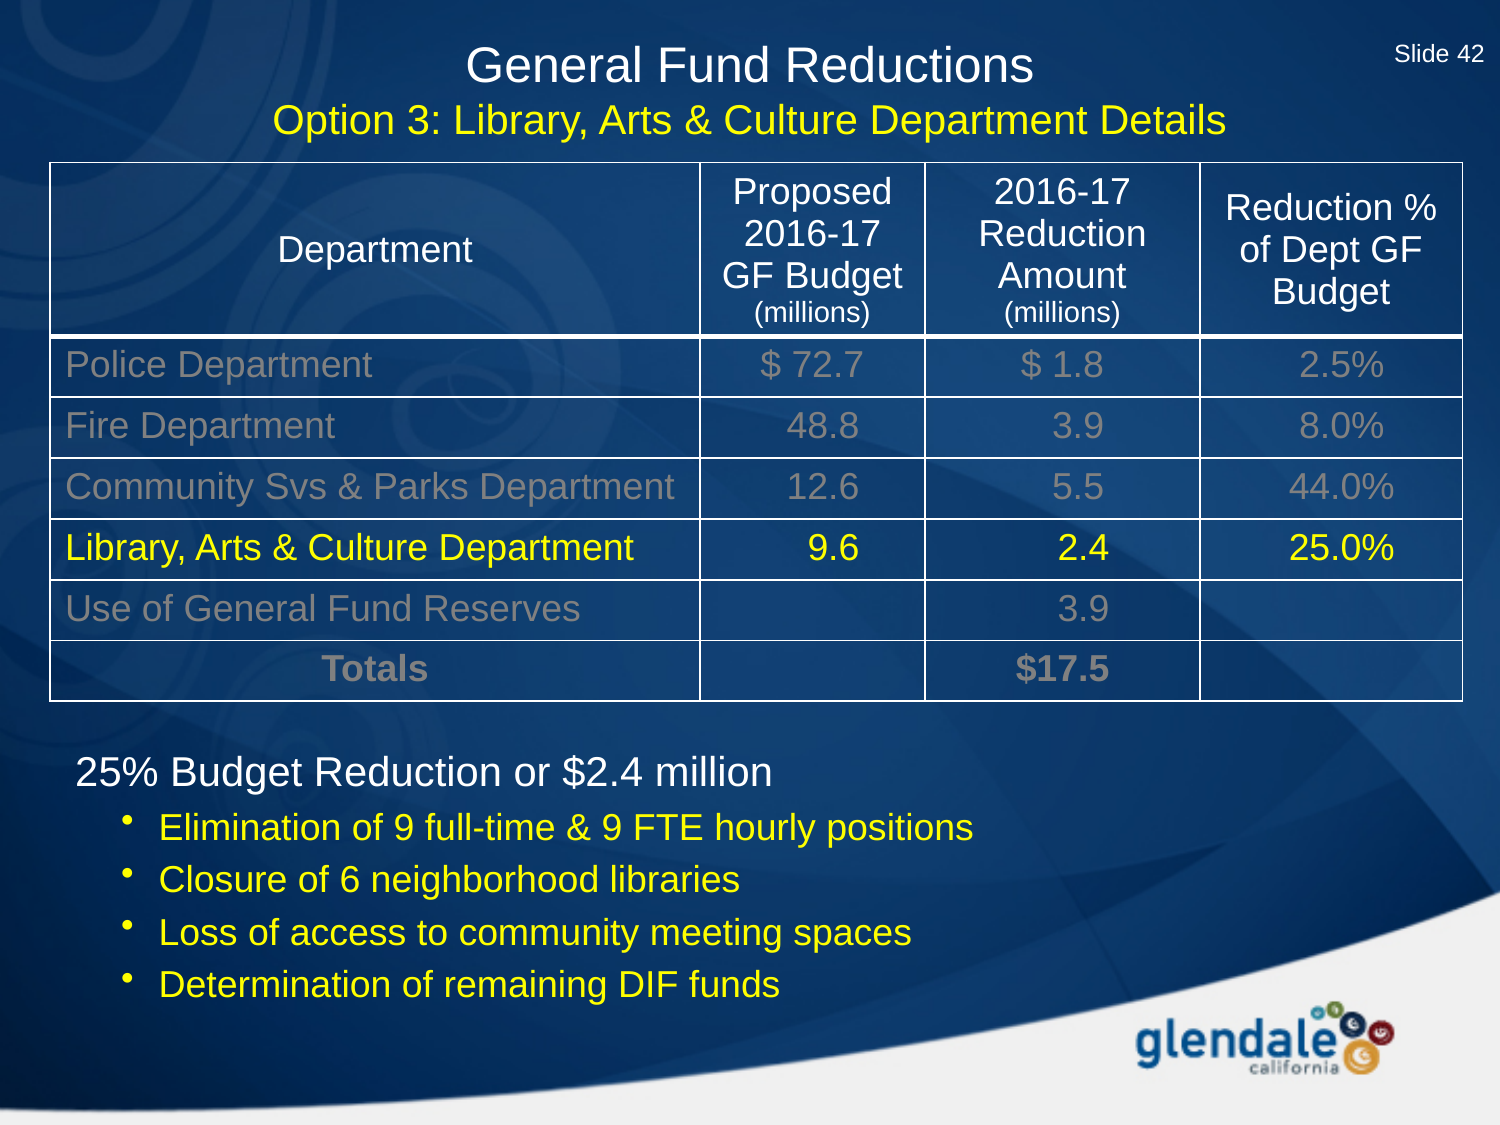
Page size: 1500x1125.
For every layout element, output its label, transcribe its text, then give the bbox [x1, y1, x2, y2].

table_cell Totals [51, 641, 699, 700]
slide_number Slide 42 [1149, 0, 1500, 75]
table_cell 8.0% [1201, 398, 1462, 457]
title General Fund Reductions Option 3: Library, Arts & Culture Department Details [50, 24, 1450, 150]
table_header Department [51, 163, 699, 334]
table_cell Use of General Fund Reserves [51, 581, 699, 640]
table_cell [1201, 641, 1462, 700]
table_header 2016-17 Reduction Amount (millions) [926, 163, 1199, 334]
table_cell Police Department [51, 339, 699, 396]
picture [0, 0, 1500, 1125]
table_cell 48.8 [701, 398, 924, 457]
table_cell [1201, 581, 1462, 640]
table_cell $ 1.8 [926, 339, 1199, 396]
table_header Proposed 2016-17 GF Budget (millions) [701, 163, 924, 334]
table_cell 2.5% [1201, 339, 1462, 396]
table_cell Fire Department [51, 398, 699, 457]
table_cell 2.4 [926, 520, 1199, 579]
table_cell Community Svs & Parks Department [51, 459, 699, 518]
table_cell Library, Arts & Culture Department [51, 520, 699, 579]
table_cell 9.6 [701, 520, 924, 579]
table_header Reduction % of Dept GF Budget [1201, 163, 1462, 334]
table_cell 25.0% [1201, 520, 1462, 579]
table_cell 12.6 [701, 459, 924, 518]
table_cell [701, 581, 924, 640]
text_box 25% Budget Reduction or $2.4 million Elimination of 9 full-time & 9 FTE hourly positions Closure of 6 neighborhood libraries Loss of access to community meeting spaces Determination of remaining DIF funds [49, 737, 1463, 1075]
table_cell 3.9 [926, 581, 1199, 640]
table_cell [701, 641, 924, 700]
table_cell 5.5 [926, 459, 1199, 518]
table_cell 3.9 [926, 398, 1199, 457]
table_cell $ 72.7 [701, 339, 924, 396]
table_cell $17.5 [926, 641, 1199, 700]
table_cell 44.0% [1201, 459, 1462, 518]
